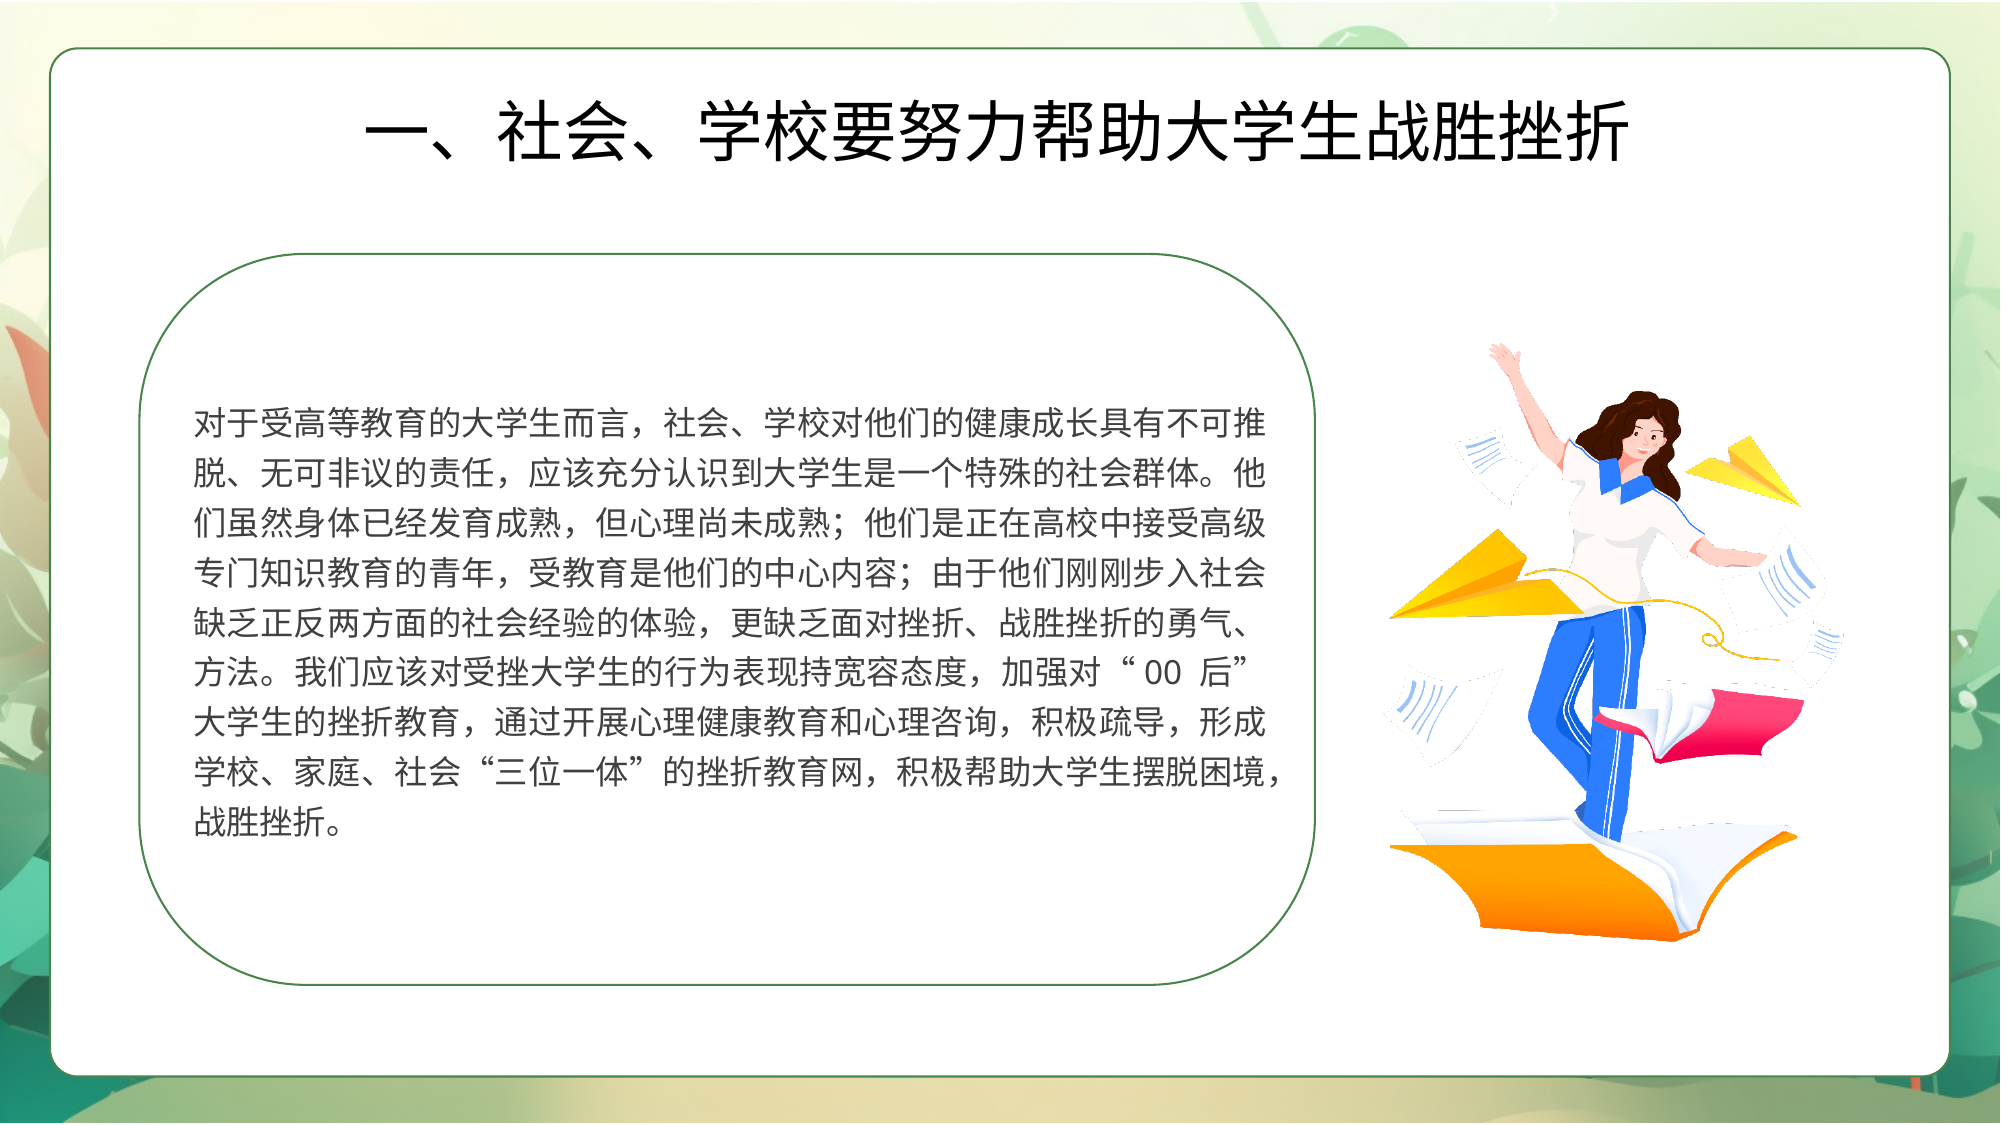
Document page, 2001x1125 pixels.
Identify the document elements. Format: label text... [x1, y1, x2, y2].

text_box [138, 252, 1277, 986]
picture [0, 2, 2000, 1123]
text_box 一、社会、学校要努力帮助大学生战胜挫折 [295, 82, 1700, 177]
